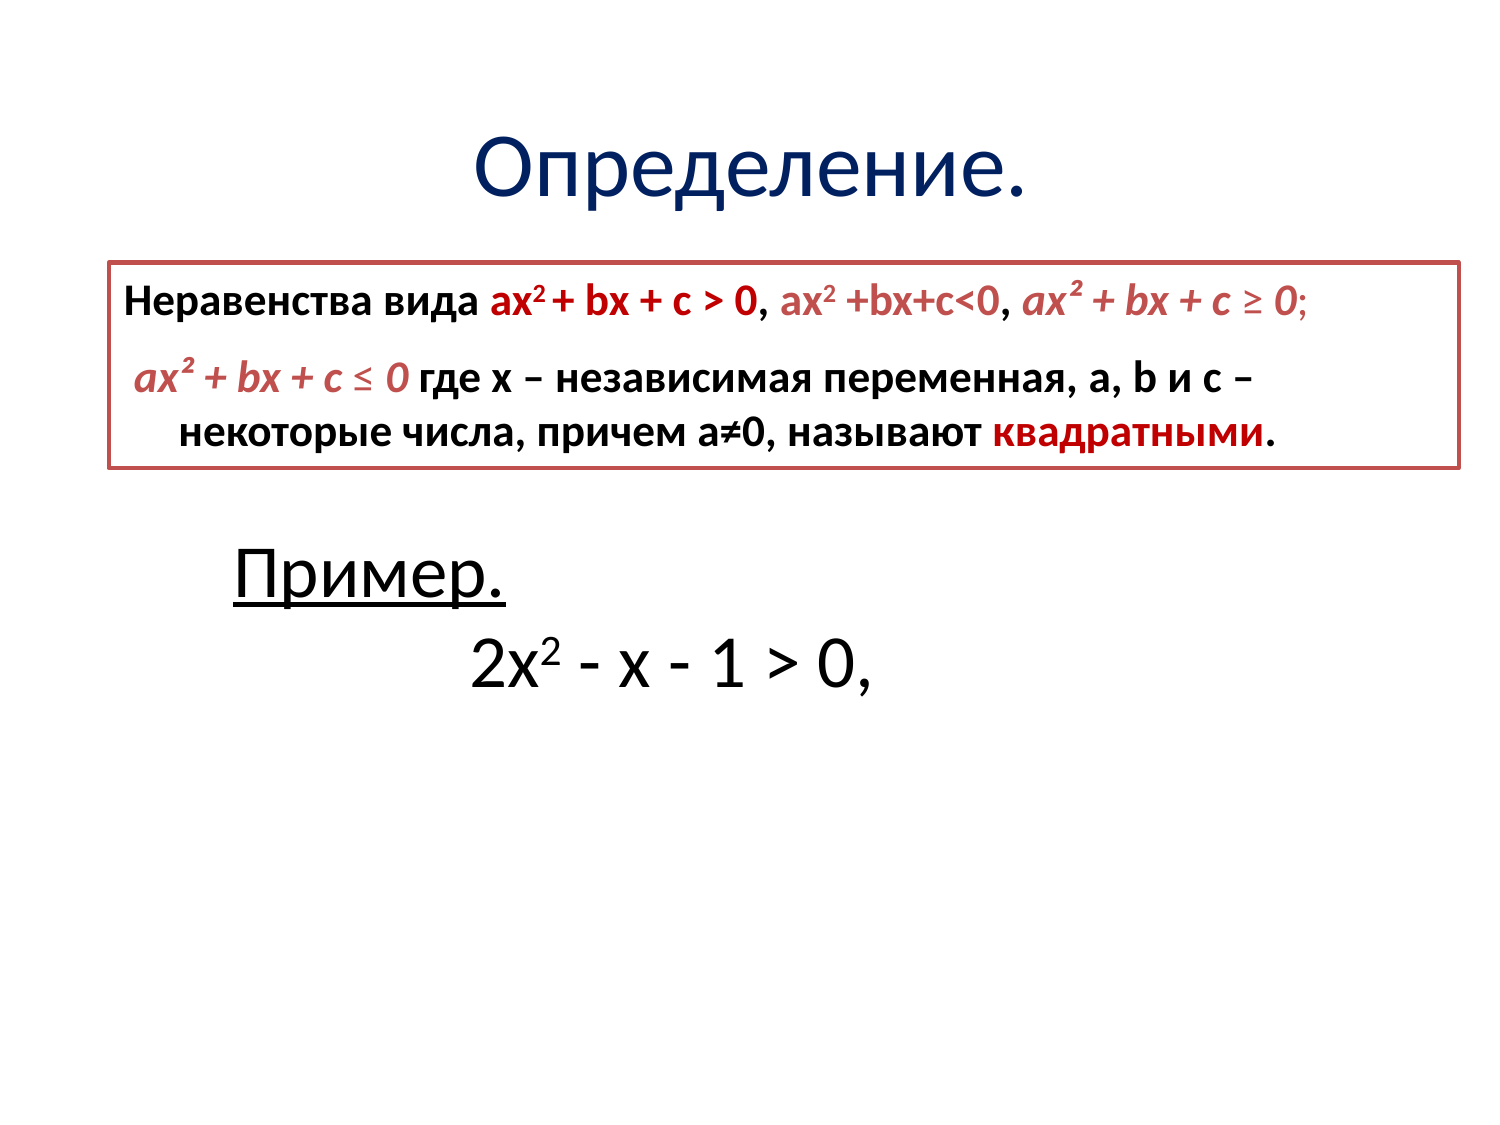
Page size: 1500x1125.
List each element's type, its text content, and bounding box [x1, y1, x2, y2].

text_box Пример. 2х2 - х - 1 > 0, [218, 515, 1317, 800]
title Определение. [76, 66, 1427, 254]
list Неравенства вида ах2 + bх + с > 0, ах2 +bx+c<0, ax² + bx + c ≥ 0; ax² + bx + c ≤ 0 где х – независимая переменная, a, b и c – некоторые числа, причем а≠0, называют квадратными. [107, 260, 1461, 470]
